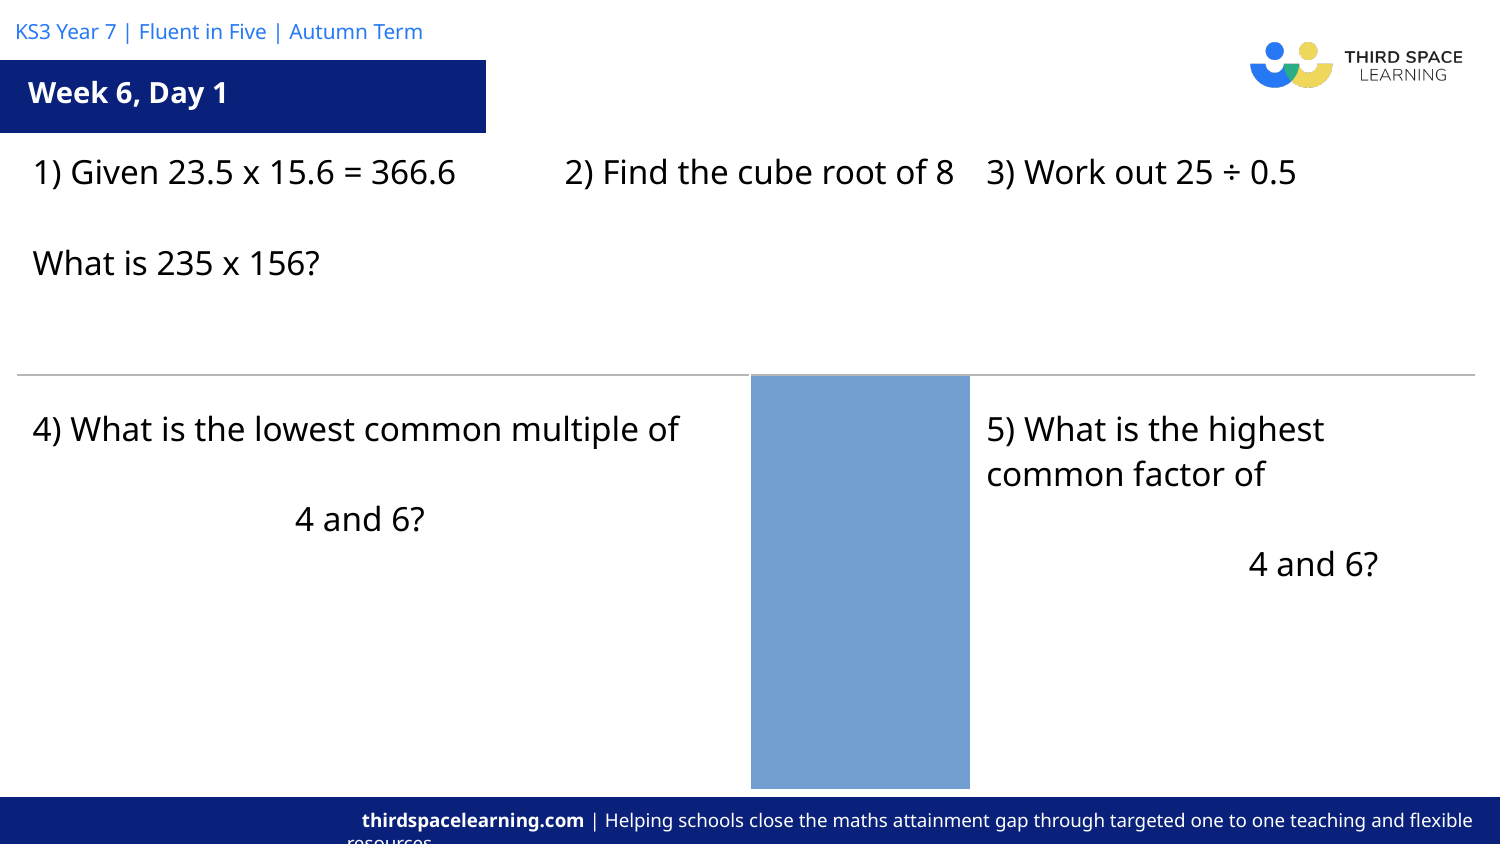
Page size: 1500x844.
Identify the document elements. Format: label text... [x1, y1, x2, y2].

table_cell 5) What is the highest common factor of 4 and 6? [972, 376, 1474, 788]
text_box Week 6, Day 1 [13, 59, 383, 125]
table_header 2) Find the cube root of 8 [550, 142, 970, 374]
table_header 1) Given 23.5 x 15.6 = 366.6 What is 235 x 156? [19, 142, 549, 374]
table_cell 4) What is the lowest common multiple of 4 and 6? [19, 376, 749, 788]
table_header 3) Work out 25 ÷ 0.5 [972, 142, 1474, 374]
picture [1250, 33, 1465, 99]
